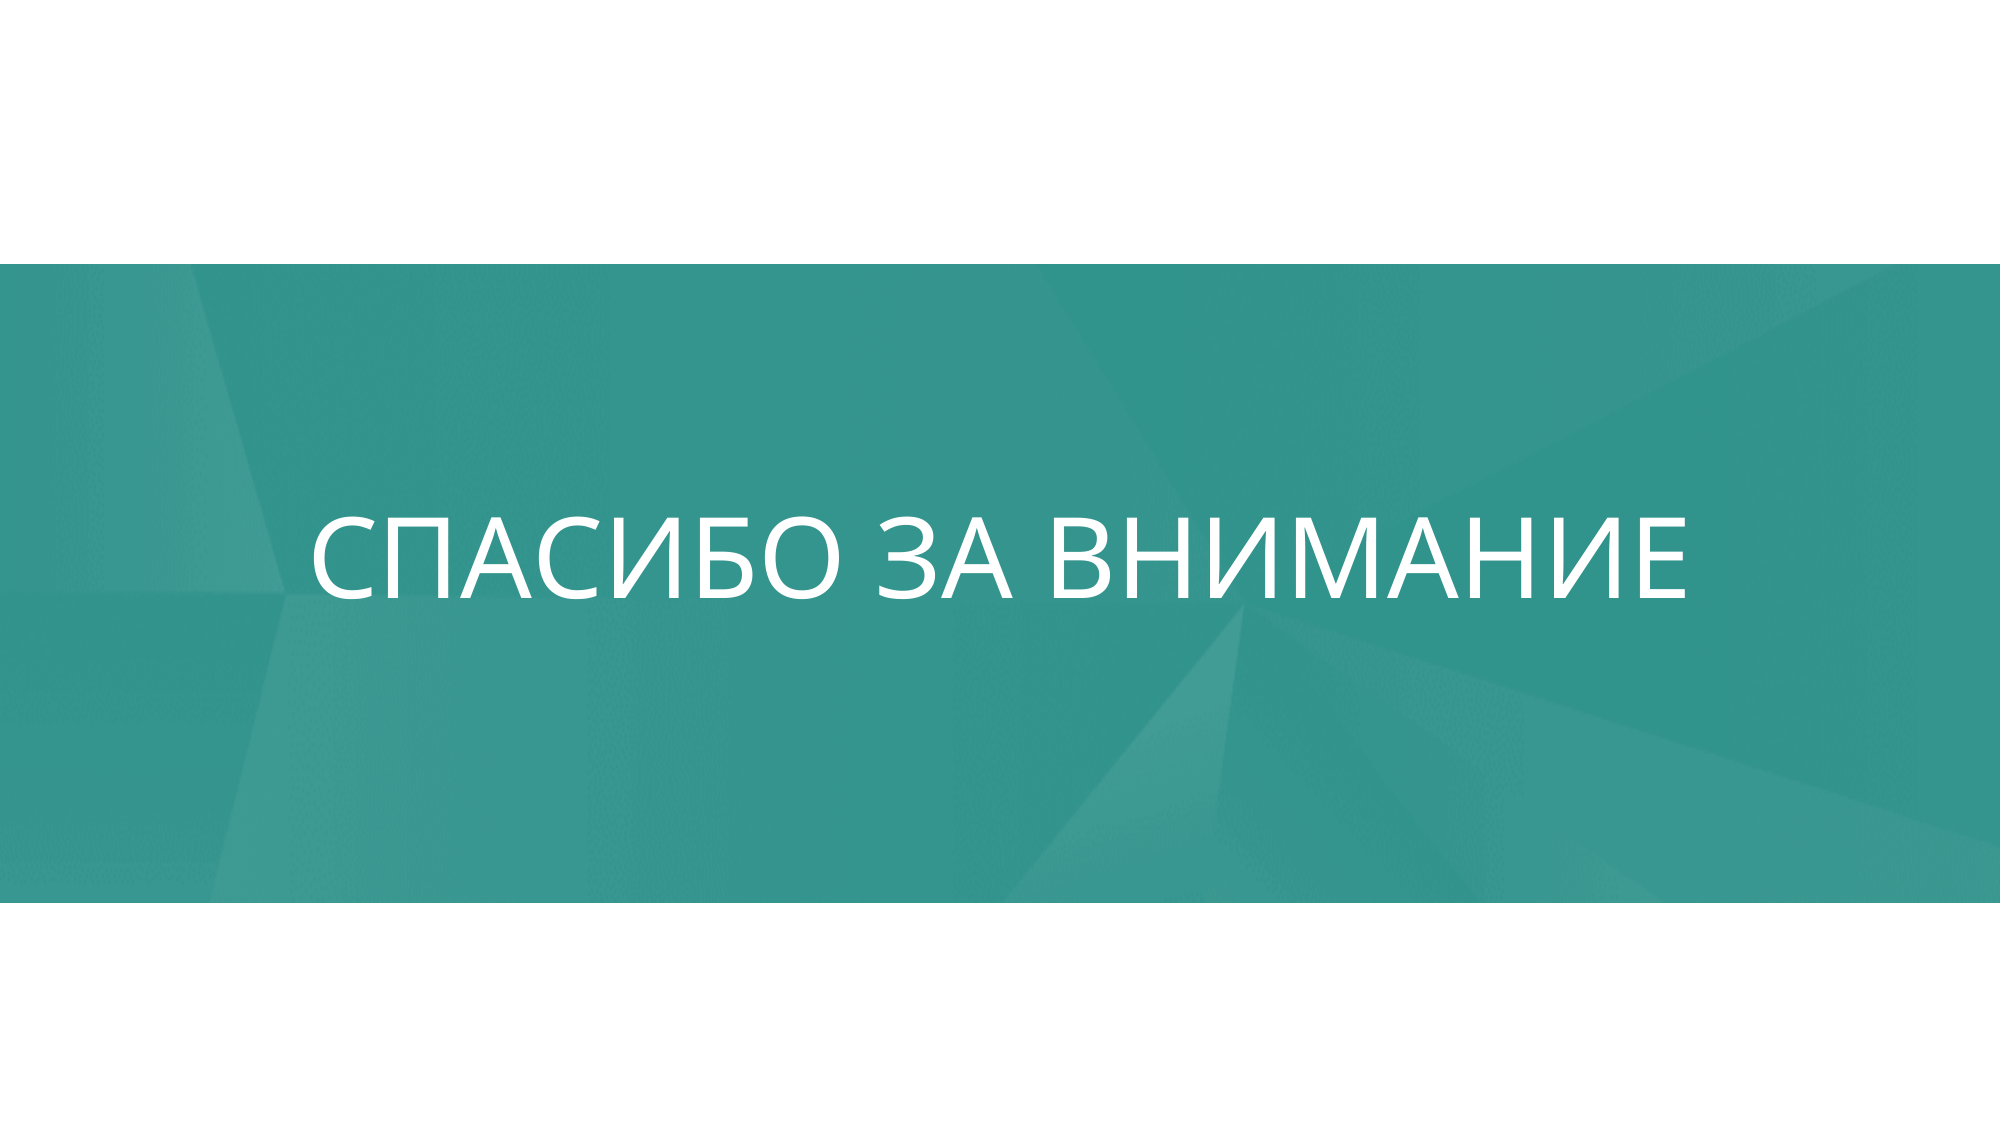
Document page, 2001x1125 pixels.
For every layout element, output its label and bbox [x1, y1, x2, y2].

picture [0, 264, 2000, 903]
